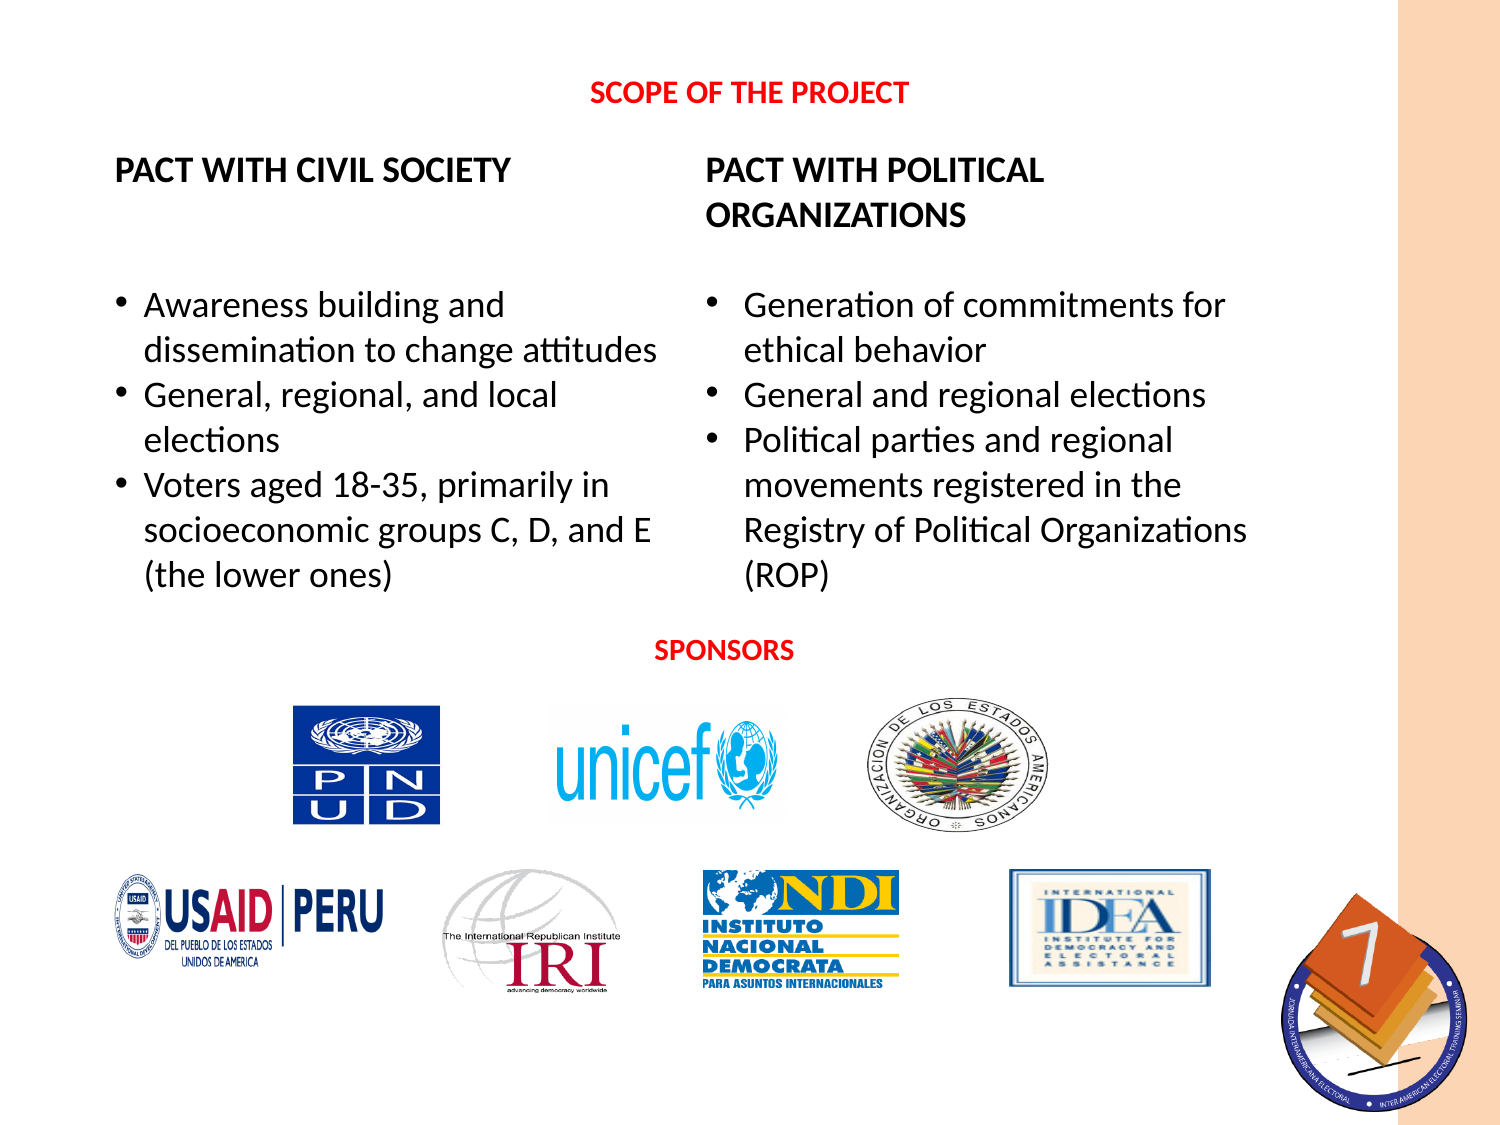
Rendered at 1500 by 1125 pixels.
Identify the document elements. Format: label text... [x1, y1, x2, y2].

text_box SCOPE OF THE PROJECT [74, 62, 1398, 185]
text_box SPONSORS [49, 621, 1400, 705]
picture [1009, 869, 1211, 988]
picture [442, 869, 621, 993]
picture [1281, 893, 1471, 1112]
text_box PACT WITH POLITICAL ORGANIZATIONS Generation of commitments for ethical behavior General and regional elections Political parties and regional movements registered in the Registry of Political Organizations (ROP) [690, 137, 1282, 602]
picture [702, 869, 899, 988]
text_box [1398, 0, 1500, 1125]
picture [855, 692, 1058, 838]
text_box PACT WITH CIVIL SOCIETY Awareness building and dissemination to change attitudes General, regional, and local elections Voters aged 18-35, primarily in socioeconomic groups C, D, and E (the lower ones) [100, 137, 690, 602]
picture [288, 703, 444, 826]
text_box [74, 287, 1398, 621]
picture [111, 869, 387, 977]
picture [548, 703, 786, 823]
text_box [74, 705, 1398, 850]
